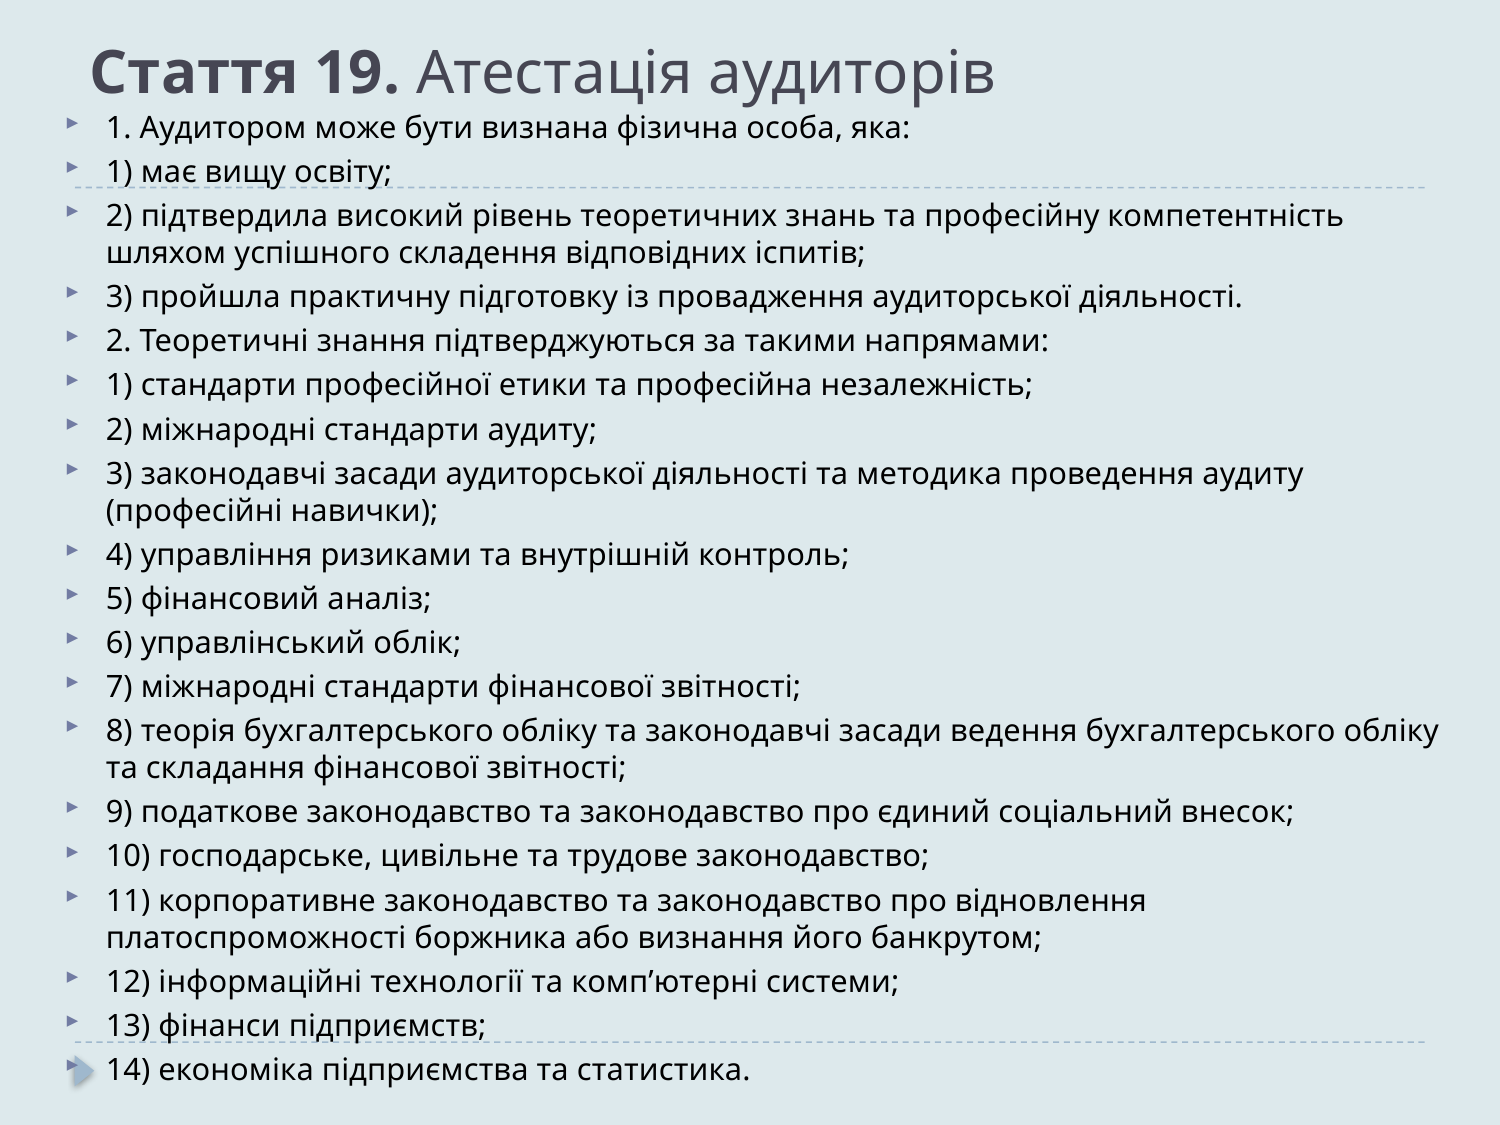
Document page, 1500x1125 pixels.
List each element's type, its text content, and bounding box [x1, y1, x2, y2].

list 1. Аудитором може бути визнана фізична особа, яка: 1) має вищу освіту; 2) підтвердила високий рівень теоретичних знань та професійну компетентність шляхом успішного складення відповідних іспитів; 3) пройшла практичну підготовку із провадження аудиторської діяльності. 2. Теоретичні знання підтверджуються за такими напрямами: 1) стандарти професійної етики та професійна незалежність; 2) міжнародні стандарти аудиту; 3) законодавчі засади аудиторської діяльності та методика проведення аудиту (професійні навички); 4) управління ризиками та внутрішній контроль; 5) фінансовий аналіз; 6) управлінський облік; 7) міжнародні стандарти фінансової звітності; 8) теорія бухгалтерського обліку та законодавчі засади ведення бухгалтерського обліку та складання фінансової звітності; 9) податкове законодавство та законодавство про єдиний соціальний внесок; 10) господарське, цивільне та трудове законодавство; 11) корпоративне законодавство та законодавство про відновлення платоспроможності боржника або визнання його банкрутом; 12) інформаційні технології та комп’ютерні системи; 13) фінанси підприємств; 14) економіка підприємства та статистика. [50, 99, 1463, 1100]
title Стаття 19. Атестація аудиторів [75, 24, 1425, 99]
